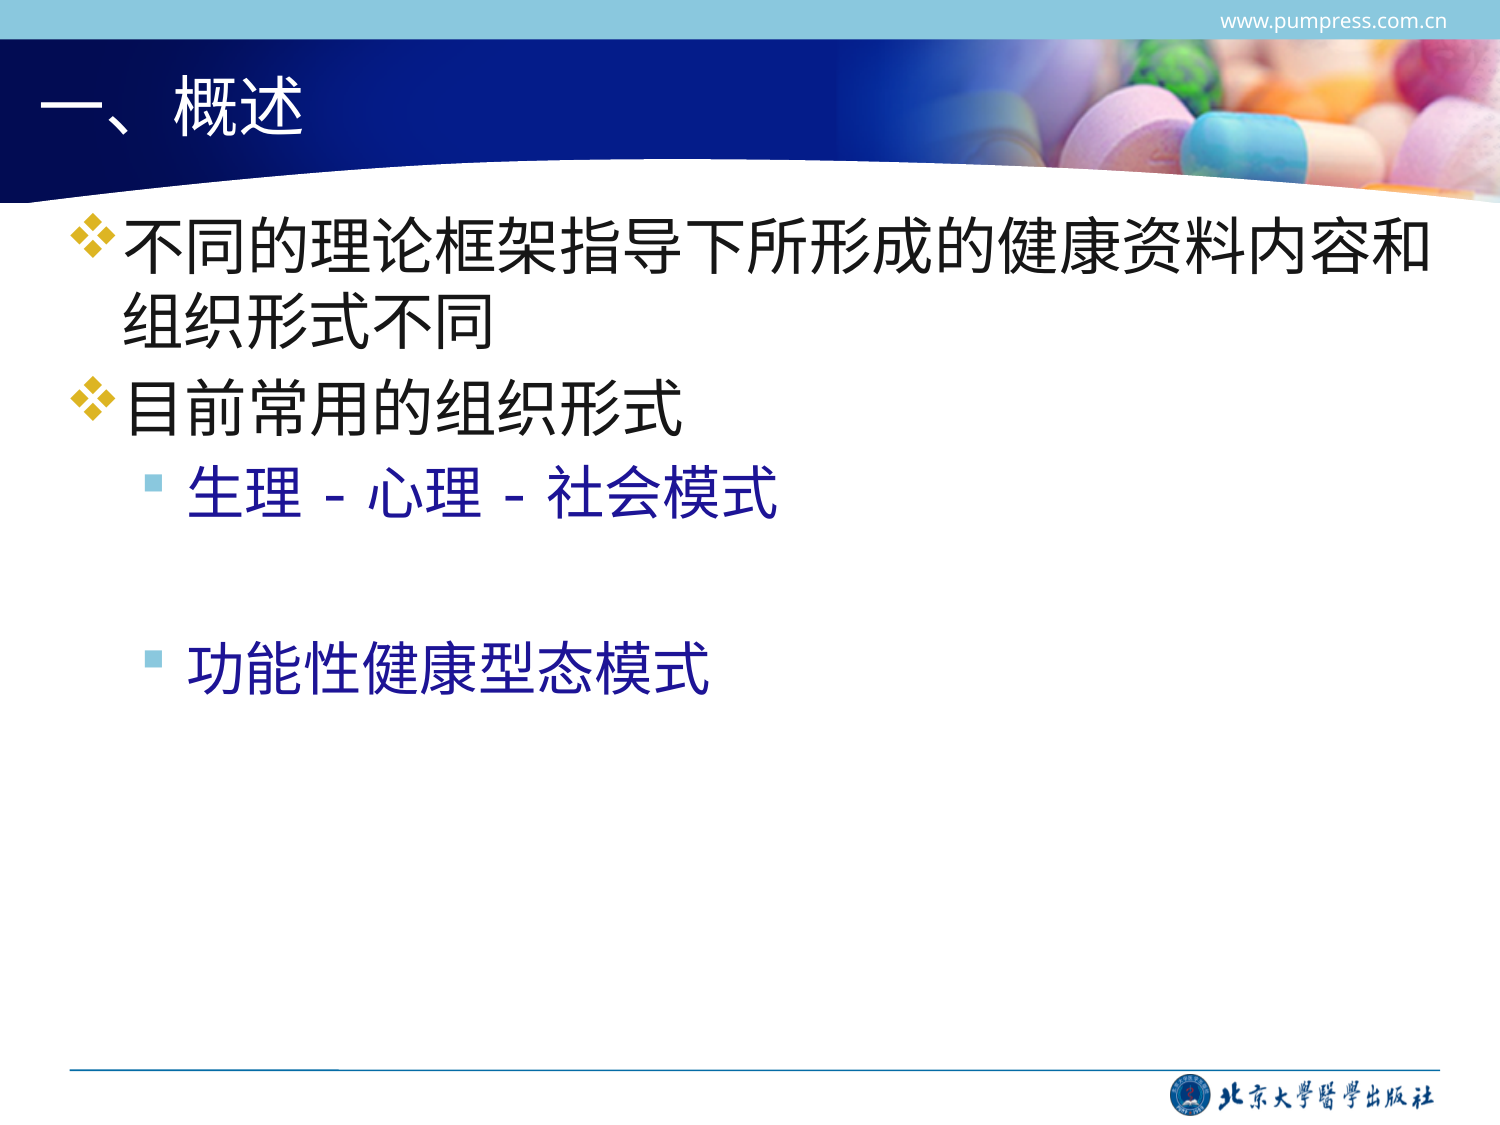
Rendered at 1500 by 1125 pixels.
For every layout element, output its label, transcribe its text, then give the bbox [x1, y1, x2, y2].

picture [1170, 1074, 1436, 1118]
slide_number www.pumpress.com.cn [1024, 0, 1463, 38]
picture [0, 40, 1500, 203]
list 不同的理论框架指导下所形成的健康资料内容和组织形式不同 目前常用的组织形式 生理-心理-社会模式 功能性健康型态模式 [49, 198, 1463, 1026]
title 一、概述 [23, 58, 1349, 152]
